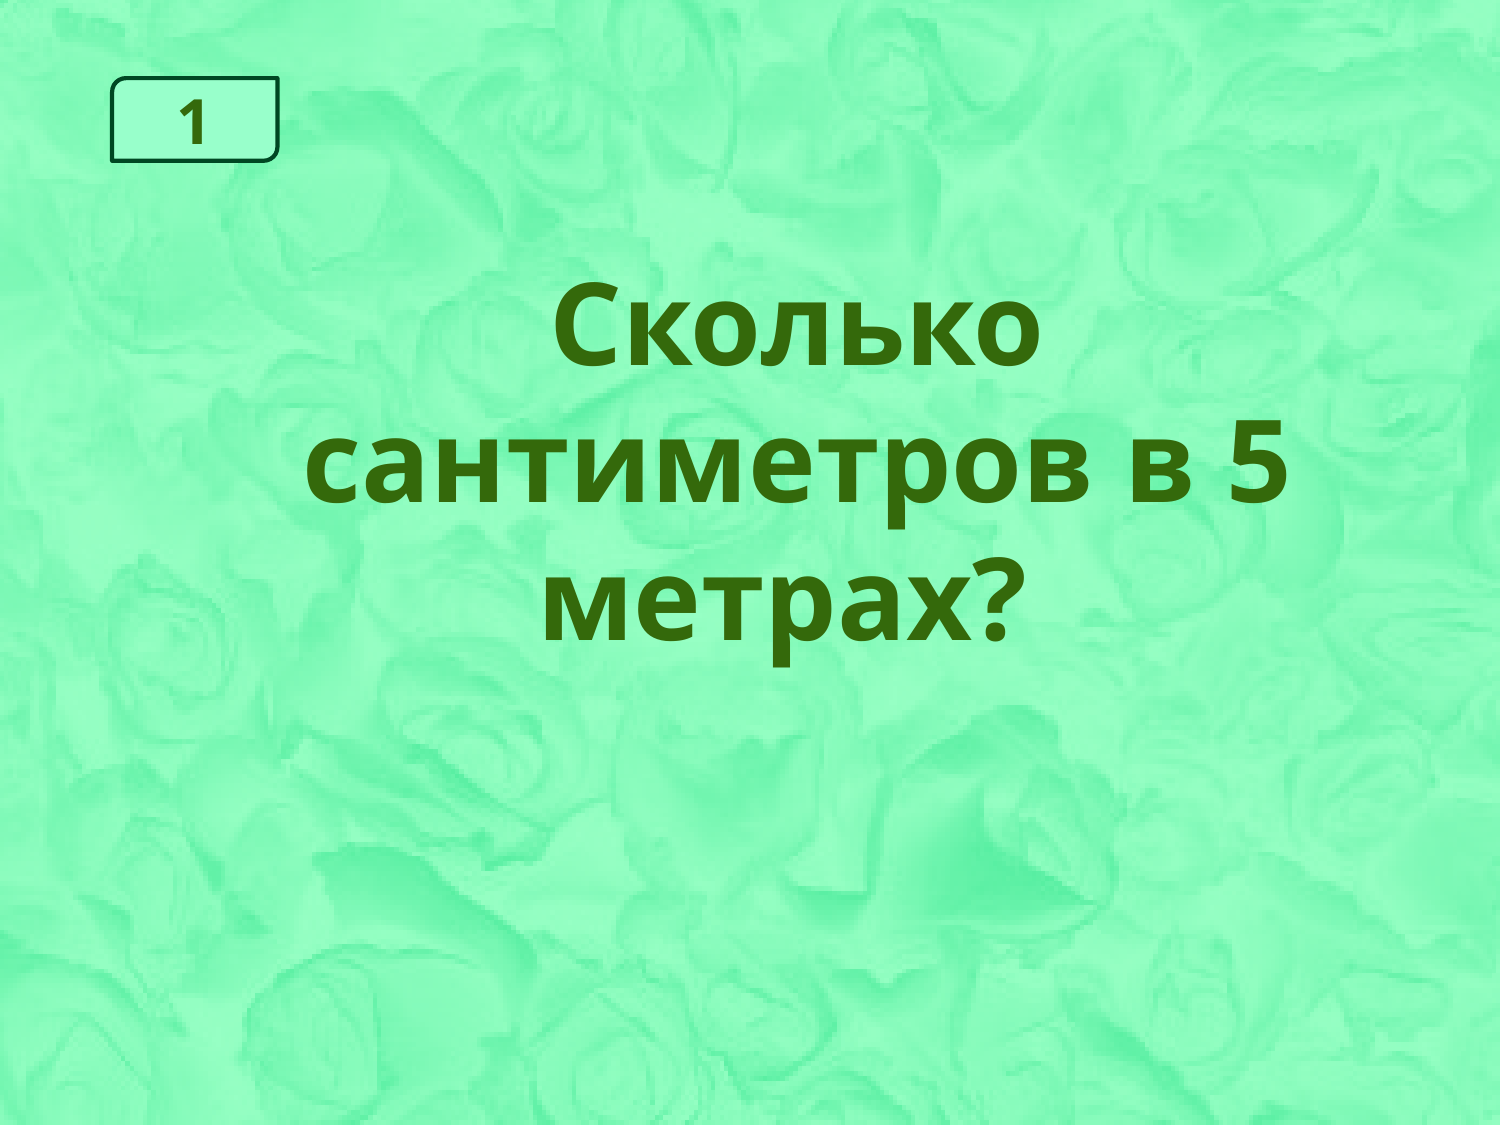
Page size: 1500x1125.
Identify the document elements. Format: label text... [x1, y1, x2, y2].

text_box 1 [109, 76, 280, 163]
text_box Сколько сантиметров в 5 метрах? [182, 243, 1412, 671]
